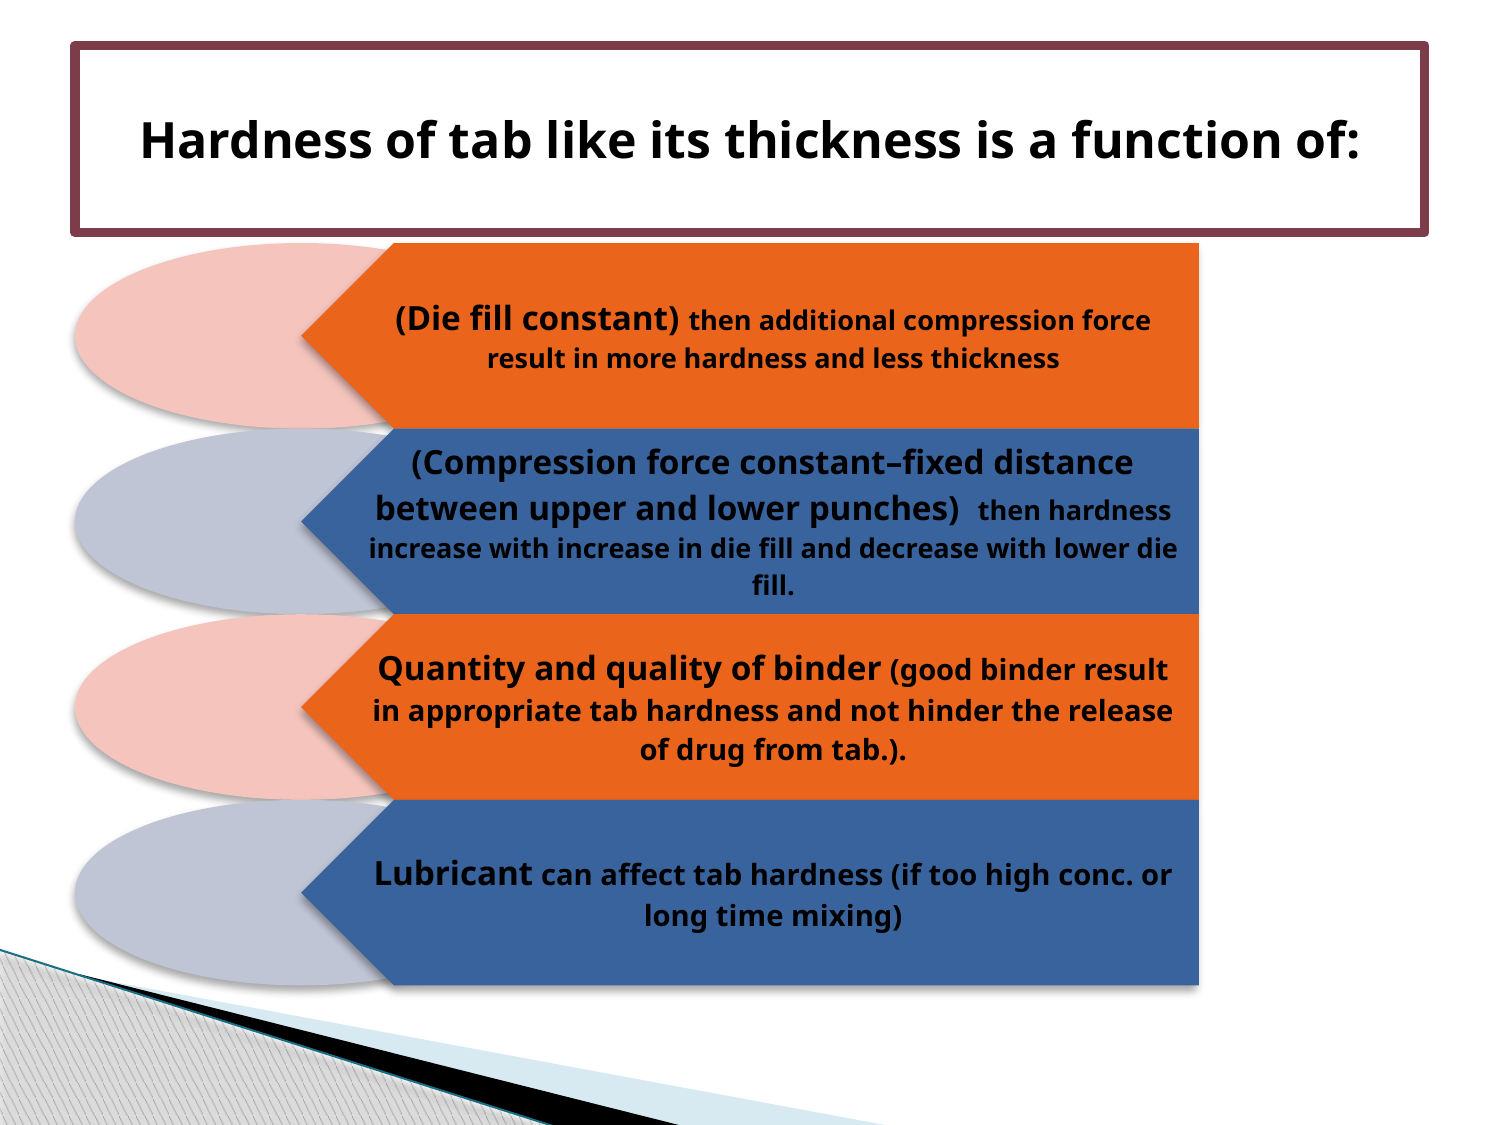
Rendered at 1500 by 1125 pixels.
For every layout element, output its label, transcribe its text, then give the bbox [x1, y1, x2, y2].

title Hardness of tab like its thickness is a function of: [70, 41, 1429, 237]
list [74, 242, 1426, 986]
